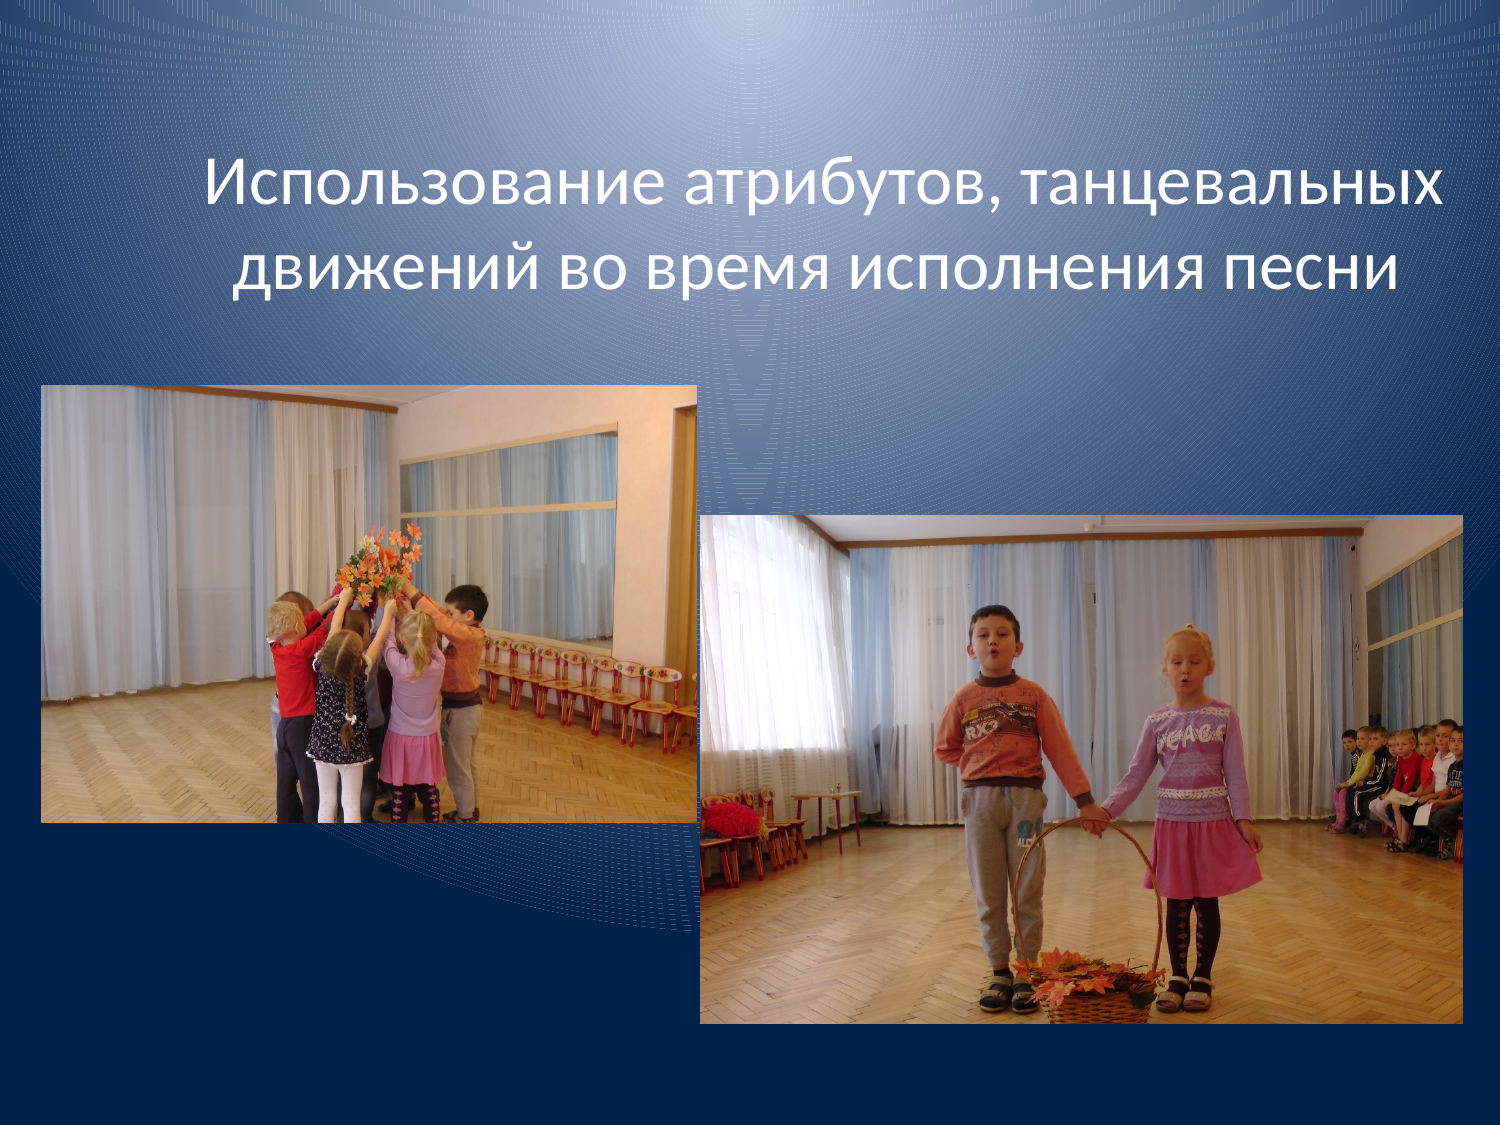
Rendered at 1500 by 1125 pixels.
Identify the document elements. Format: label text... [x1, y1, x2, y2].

picture [700, 514, 1463, 1024]
picture [41, 385, 698, 823]
title Использование атрибутов, танцевальных движений во время исполнения песни [150, 125, 1500, 313]
